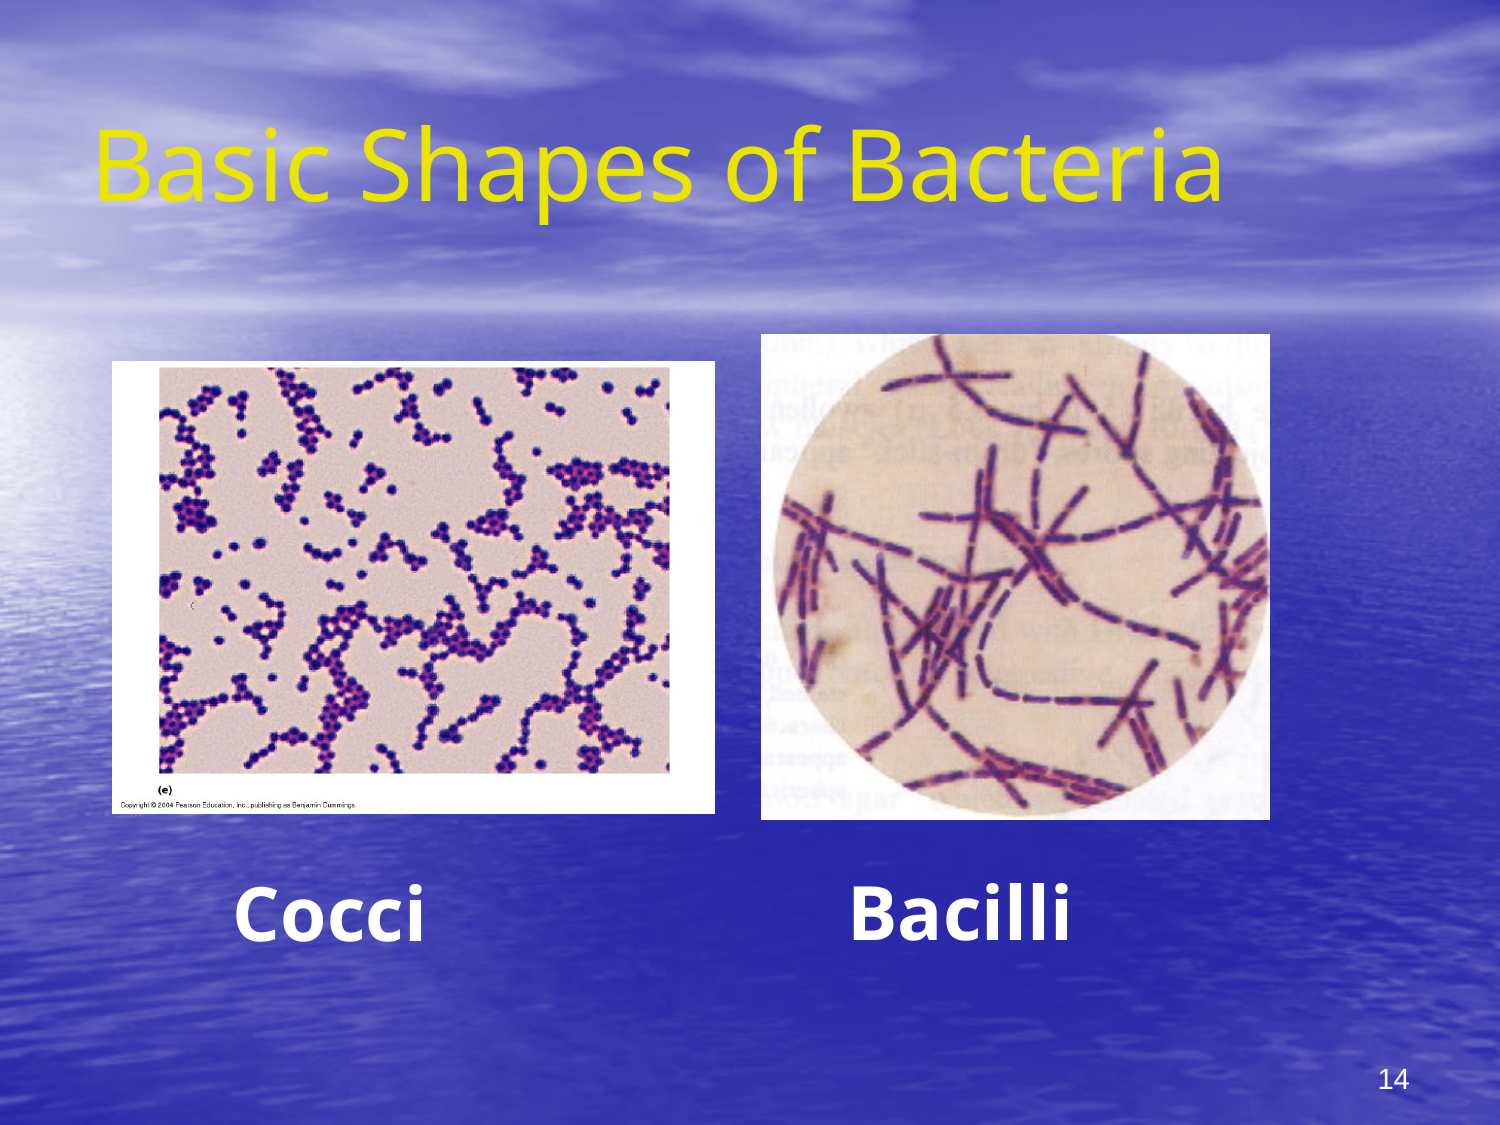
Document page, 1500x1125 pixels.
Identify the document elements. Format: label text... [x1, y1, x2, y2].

title Basic Shapes of Bacteria [74, 47, 1426, 276]
text_box Bacilli [832, 857, 1176, 963]
picture [111, 361, 715, 814]
text_box Cocci [218, 858, 561, 964]
picture [761, 334, 1270, 820]
slide_number 14 [1074, 1024, 1426, 1103]
